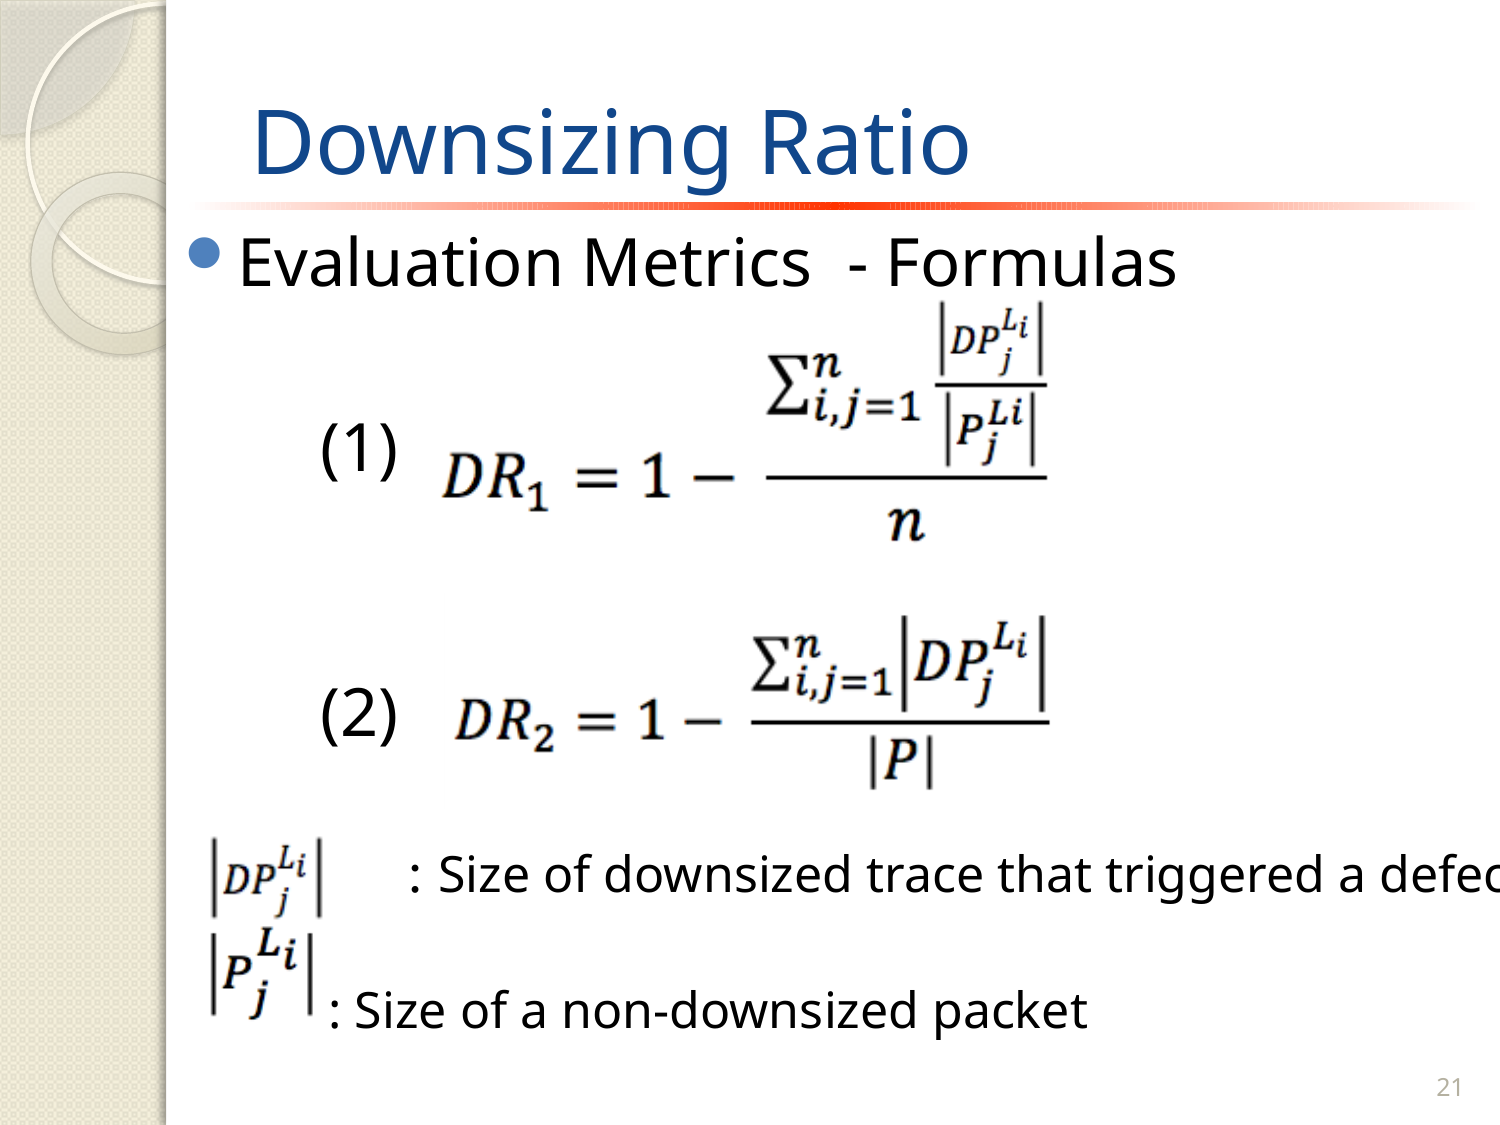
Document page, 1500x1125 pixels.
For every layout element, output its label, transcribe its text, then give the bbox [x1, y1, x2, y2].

title Downsizing Ratio [235, 45, 1466, 212]
picture [200, 829, 331, 1025]
picture [442, 593, 1073, 809]
picture [417, 289, 1073, 557]
list Evaluation Metrics - Formulas (1) (2) [156, 212, 1500, 846]
text_box : Size of downsized trace that triggered a defect Li : Size of a non-downsized packet |P|: Original Packet Trace [242, 826, 1500, 1125]
